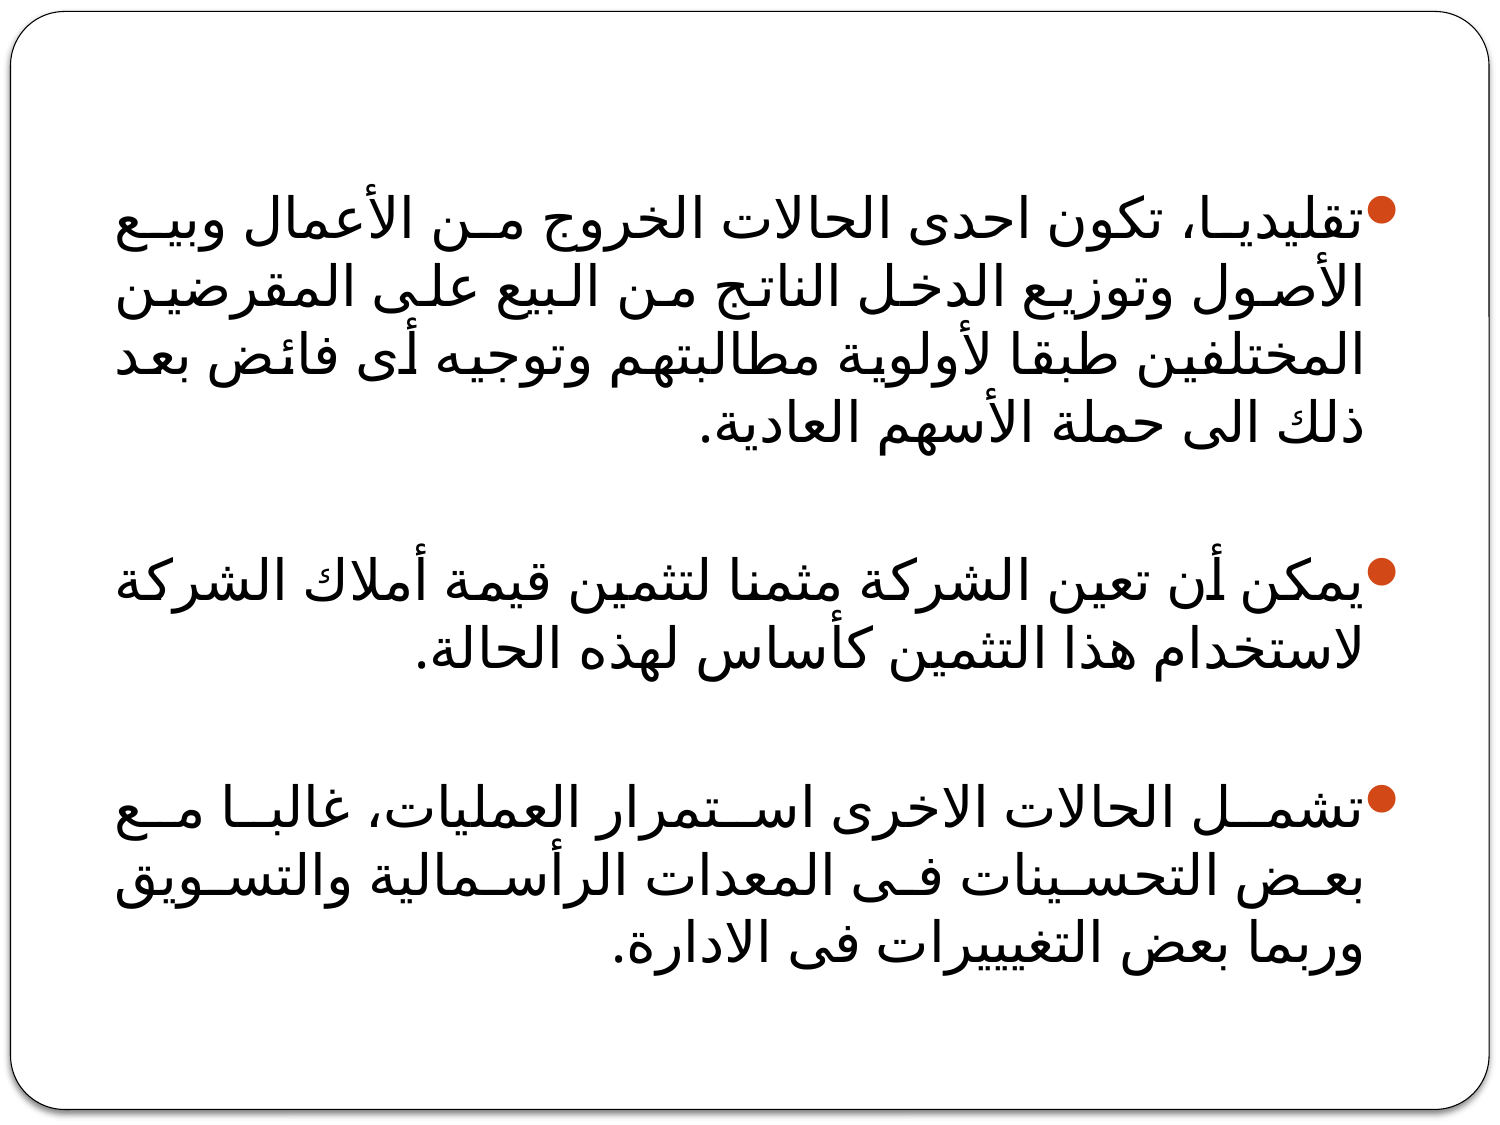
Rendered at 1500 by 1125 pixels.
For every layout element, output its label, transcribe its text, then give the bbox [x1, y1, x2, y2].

list تقليديا، تكون احدى الحالات الخروج من الأعمال وبيع الأصول وتوزيع الدخل الناتج من البيع على المقرضين المختلفين طبقا لأولوية مطالبتهم وتوجيه أى فائض بعد ذلك الى حملة الأسهم العادية. يمكن أن تعين الشركة مثمنا لتثمين قيمة أملاك الشركة لاستخدام هذا التثمين كأساس لهذه الحالة. تشمل الحالات الاخرى استمرار العمليات، غالبا مع بعض التحسينات فى المعدات الرأسمالية والتسويق وربما بعض التغيييرات فى الادارة. [99, 174, 1425, 988]
